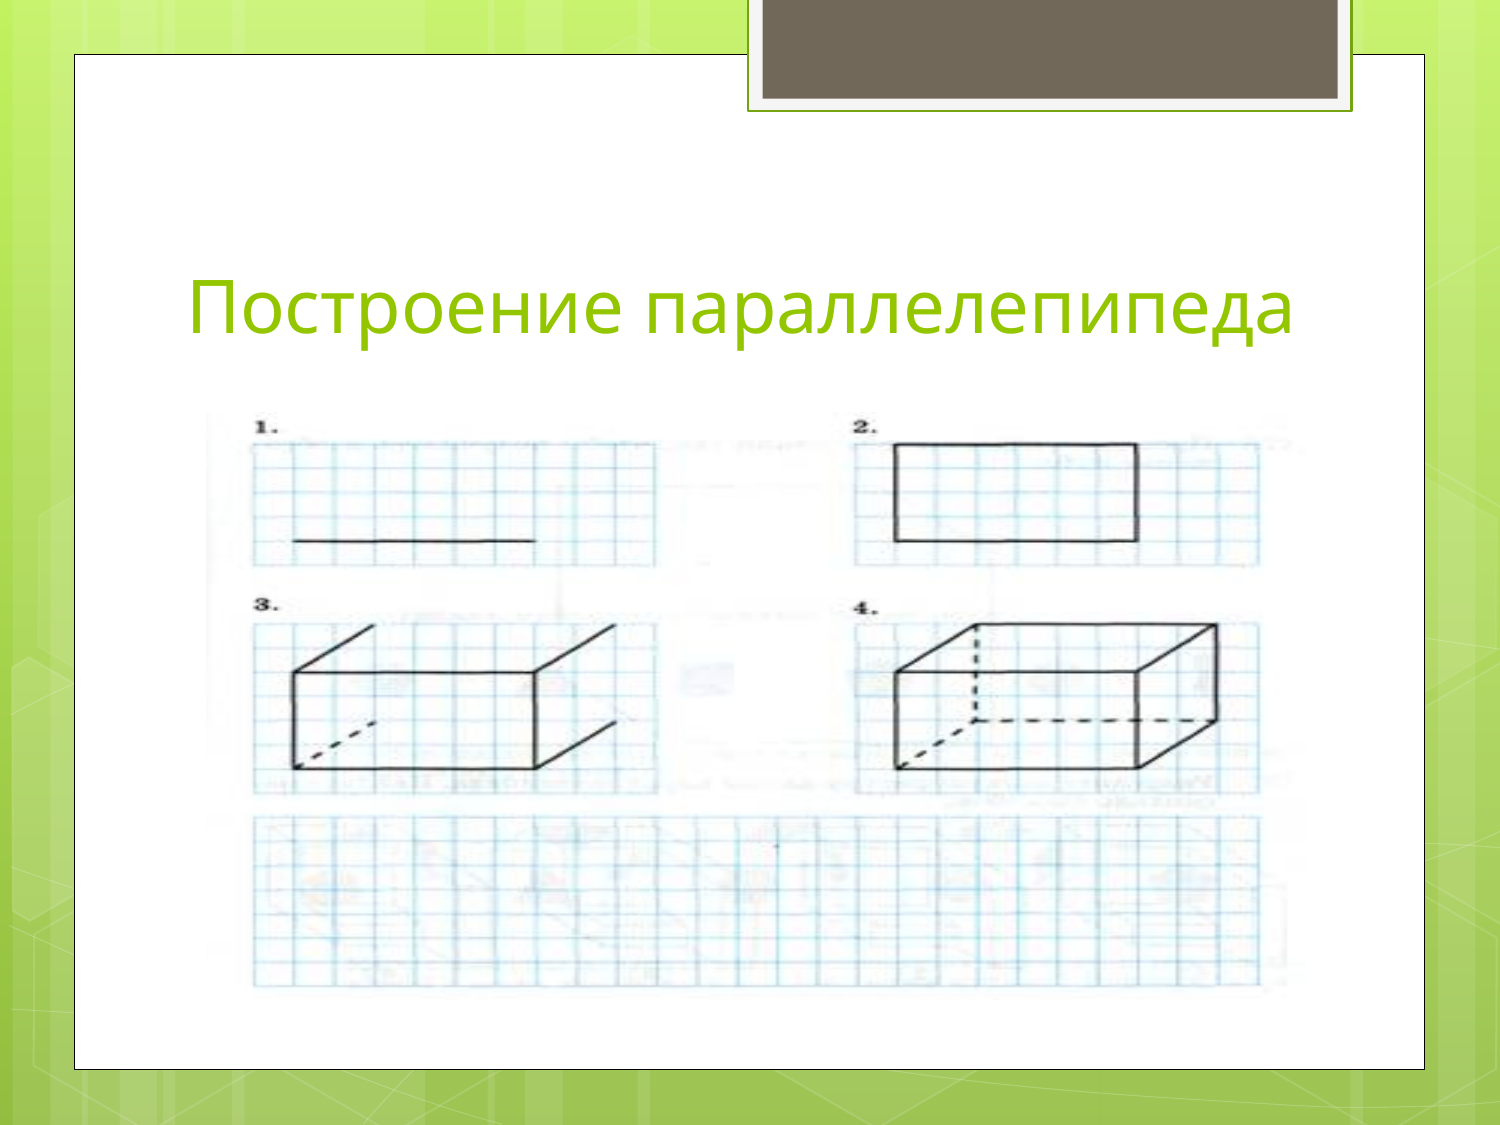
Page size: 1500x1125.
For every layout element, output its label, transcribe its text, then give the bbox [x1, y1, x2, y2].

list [206, 412, 1306, 1000]
title Построение параллелепипеда [171, 168, 1324, 357]
